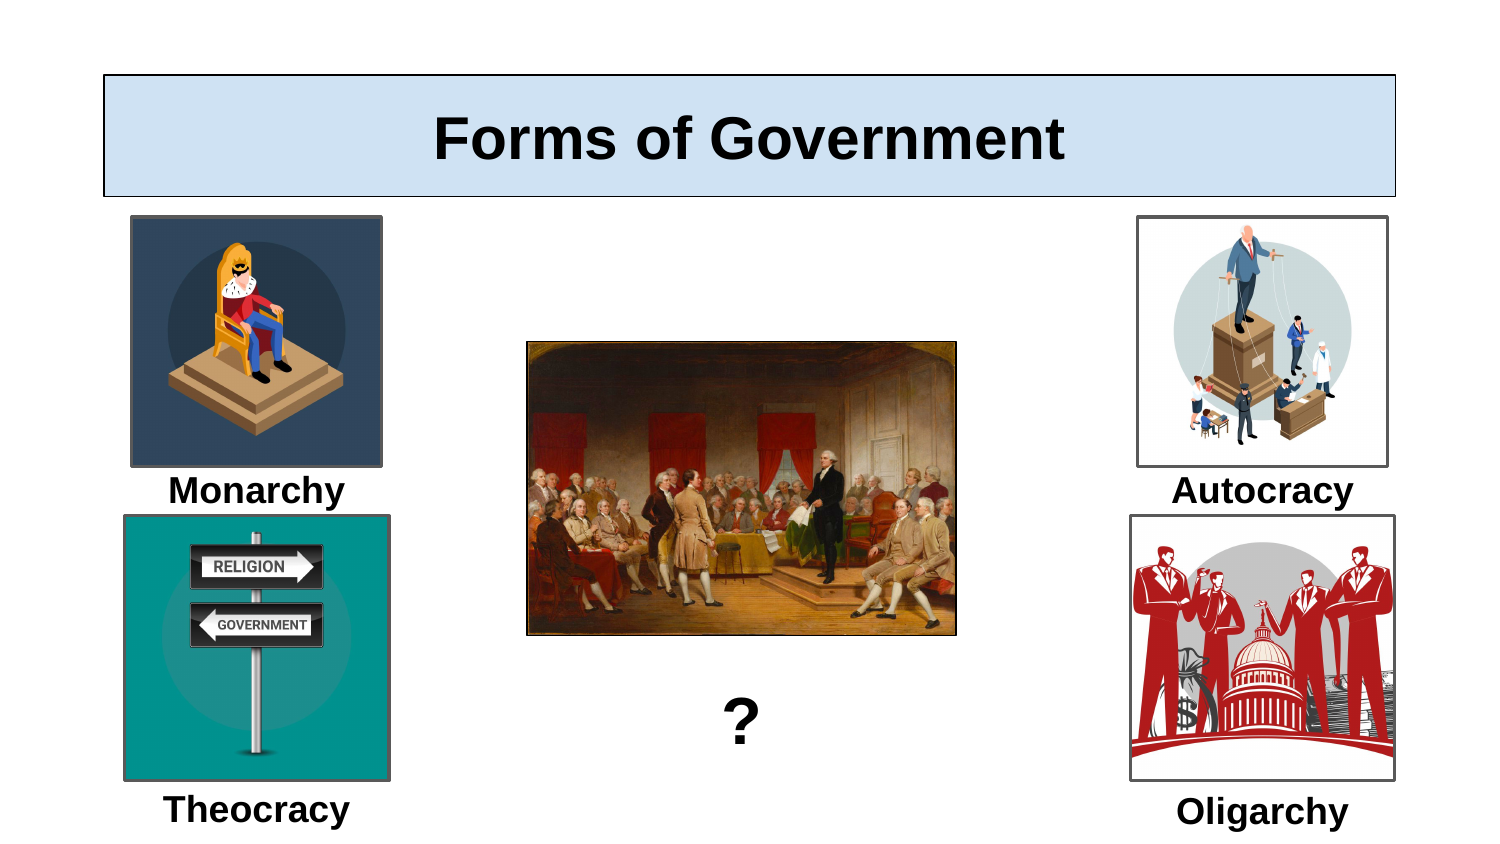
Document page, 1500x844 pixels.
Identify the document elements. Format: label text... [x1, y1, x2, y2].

picture [1131, 517, 1394, 780]
text_box Forms of Government [104, 74, 1396, 197]
text_box Autocracy [1103, 459, 1422, 518]
text_box Monarchy [97, 459, 416, 518]
picture [1139, 218, 1387, 466]
text_box ? [557, 662, 926, 785]
picture [527, 341, 956, 636]
picture [133, 218, 381, 466]
text_box Theocracy [107, 778, 406, 837]
text_box [1060, 791, 1500, 844]
text_box Oligarchy [1113, 780, 1412, 791]
picture [125, 517, 388, 780]
